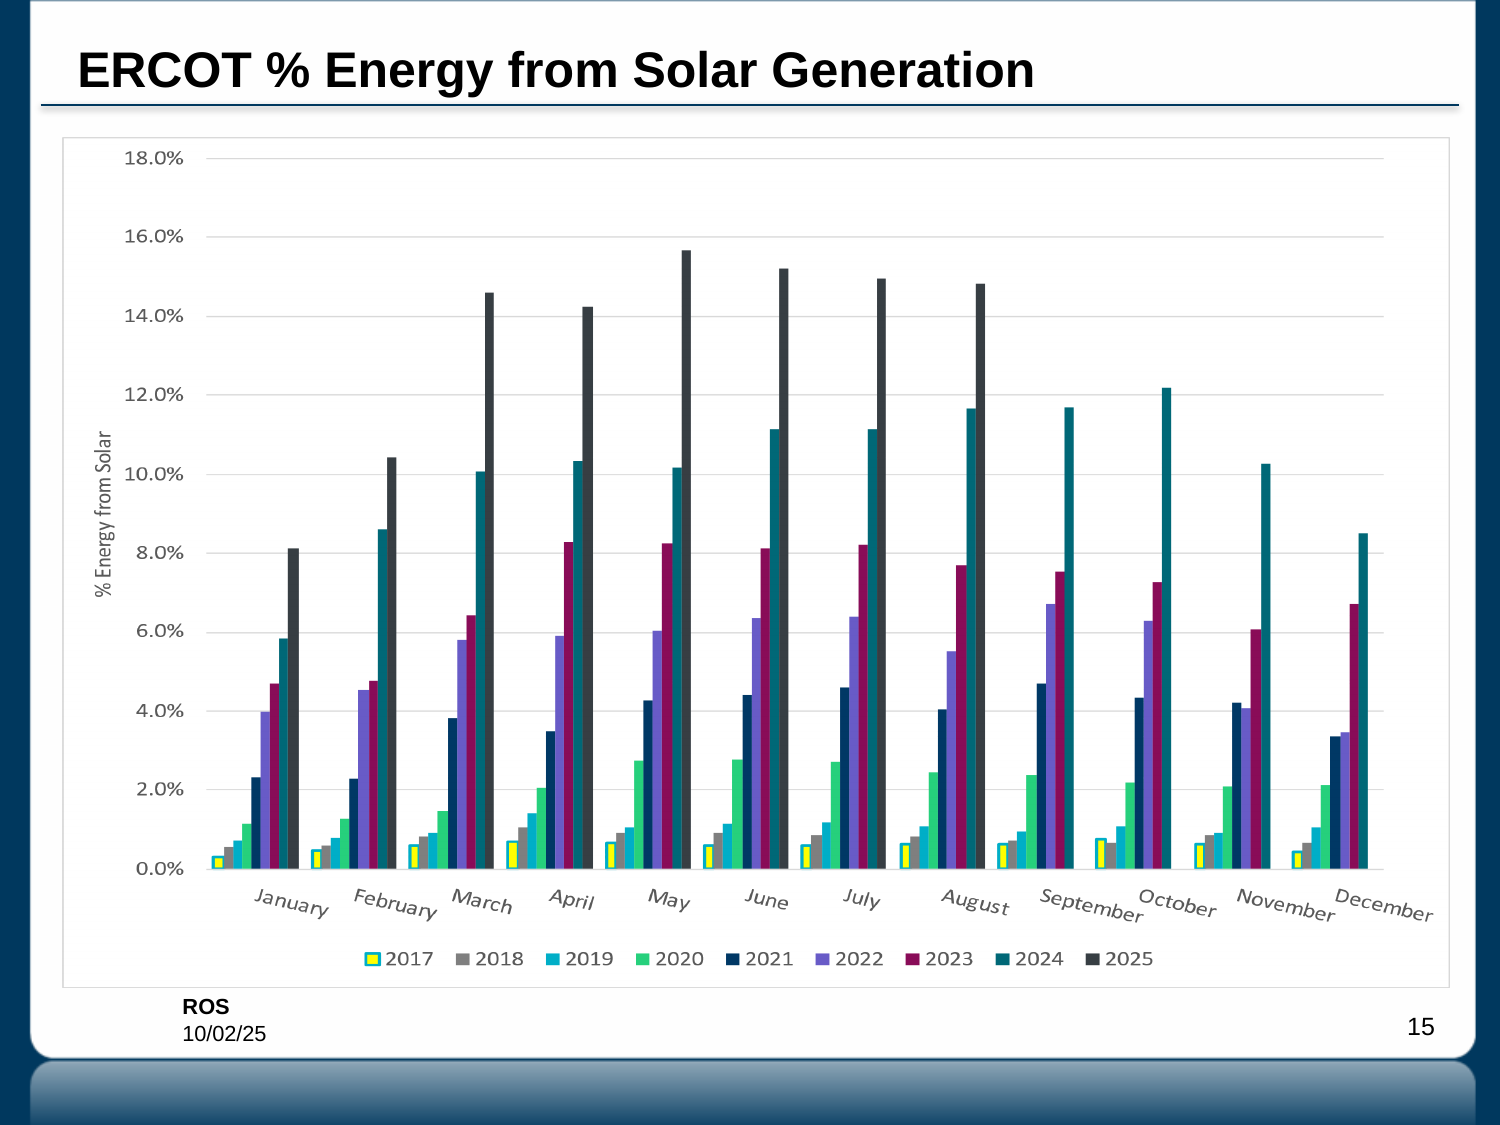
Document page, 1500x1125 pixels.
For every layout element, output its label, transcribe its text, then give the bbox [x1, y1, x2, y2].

title ERCOT % Energy from Solar Generation [62, 29, 1450, 106]
picture [0, 0, 1500, 1125]
